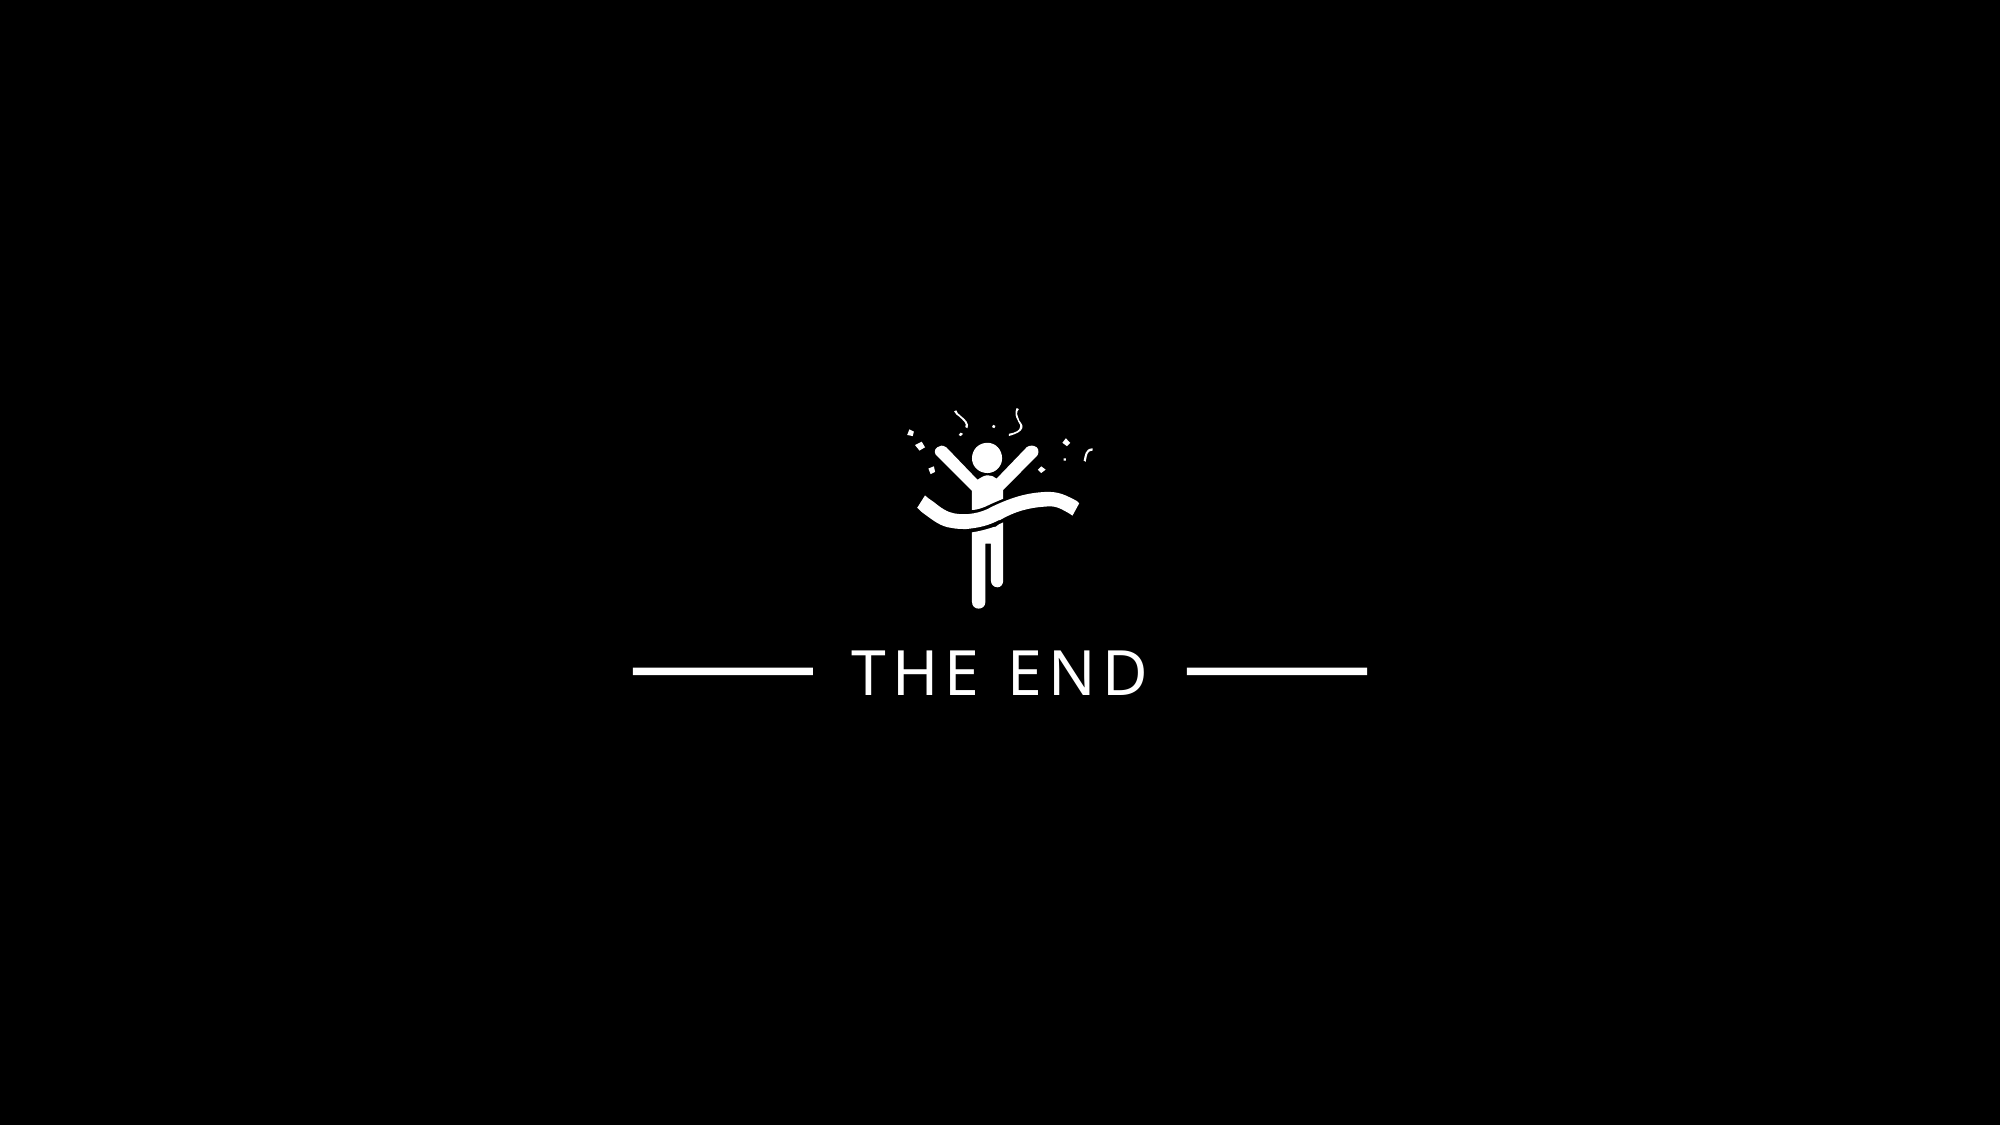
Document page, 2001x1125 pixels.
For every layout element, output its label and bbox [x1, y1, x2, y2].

text_box [632, 408, 1368, 717]
text_box [0, 0, 2000, 1125]
